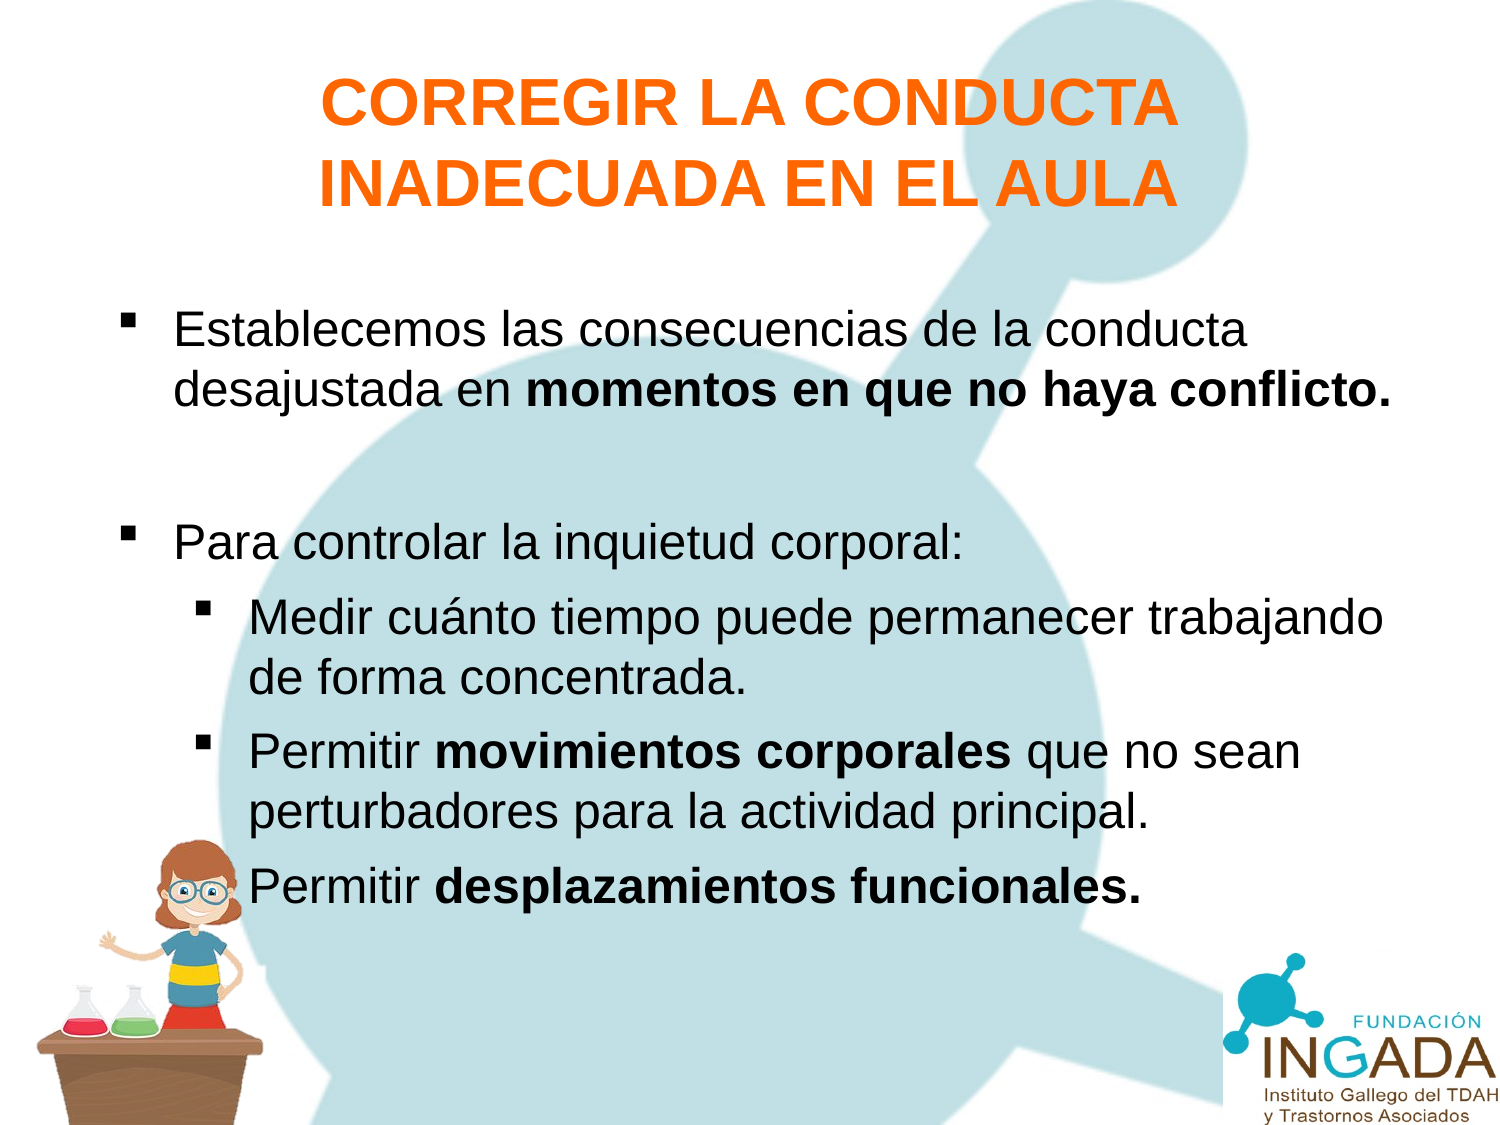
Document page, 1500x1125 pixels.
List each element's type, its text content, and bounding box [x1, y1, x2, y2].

picture [0, 0, 1500, 1125]
list Establecemos las consecuencias de la conducta desajustada en momentos en que no haya conflicto. Para controlar la inquietud corporal: Medir cuánto tiempo puede permanecer trabajando de forma concentrada. Permitir movimientos corporales que no sean perturbadores para la actividad principal. Permitir desplazamientos funcionales. [100, 288, 1450, 773]
title CORREGIR LA CONDUCTA INADECUADA EN EL AULA [75, 45, 1425, 233]
